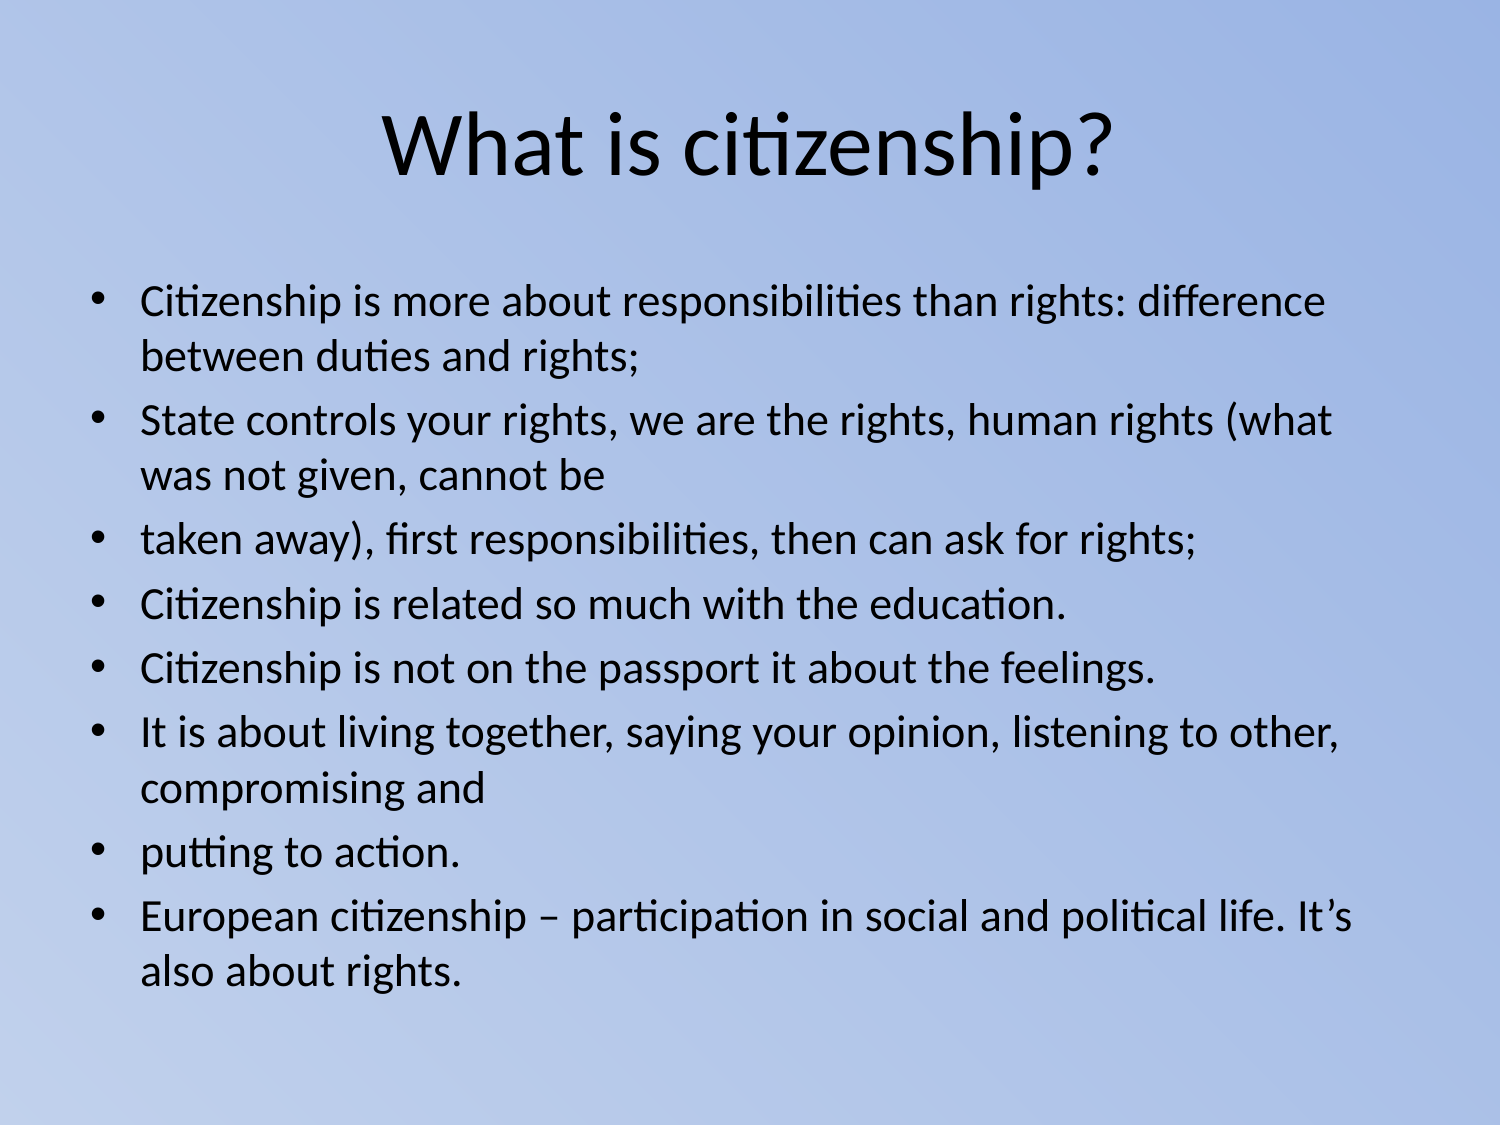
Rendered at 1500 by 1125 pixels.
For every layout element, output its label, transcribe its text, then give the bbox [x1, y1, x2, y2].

title What is citizenship? [75, 45, 1425, 233]
list Citizenship is more about responsibilities than rights: difference between duties and rights; State controls your rights, we are the rights, human rights (what was not given, cannot be taken away), first responsibilities, then can ask for rights; Citizenship is related so much with the education. Citizenship is not on the passport it about the feelings. It is about living together, saying your opinion, listening to other, compromising and putting to action. European citizenship – participation in social and political life. It’s also about rights. [75, 262, 1425, 1005]
